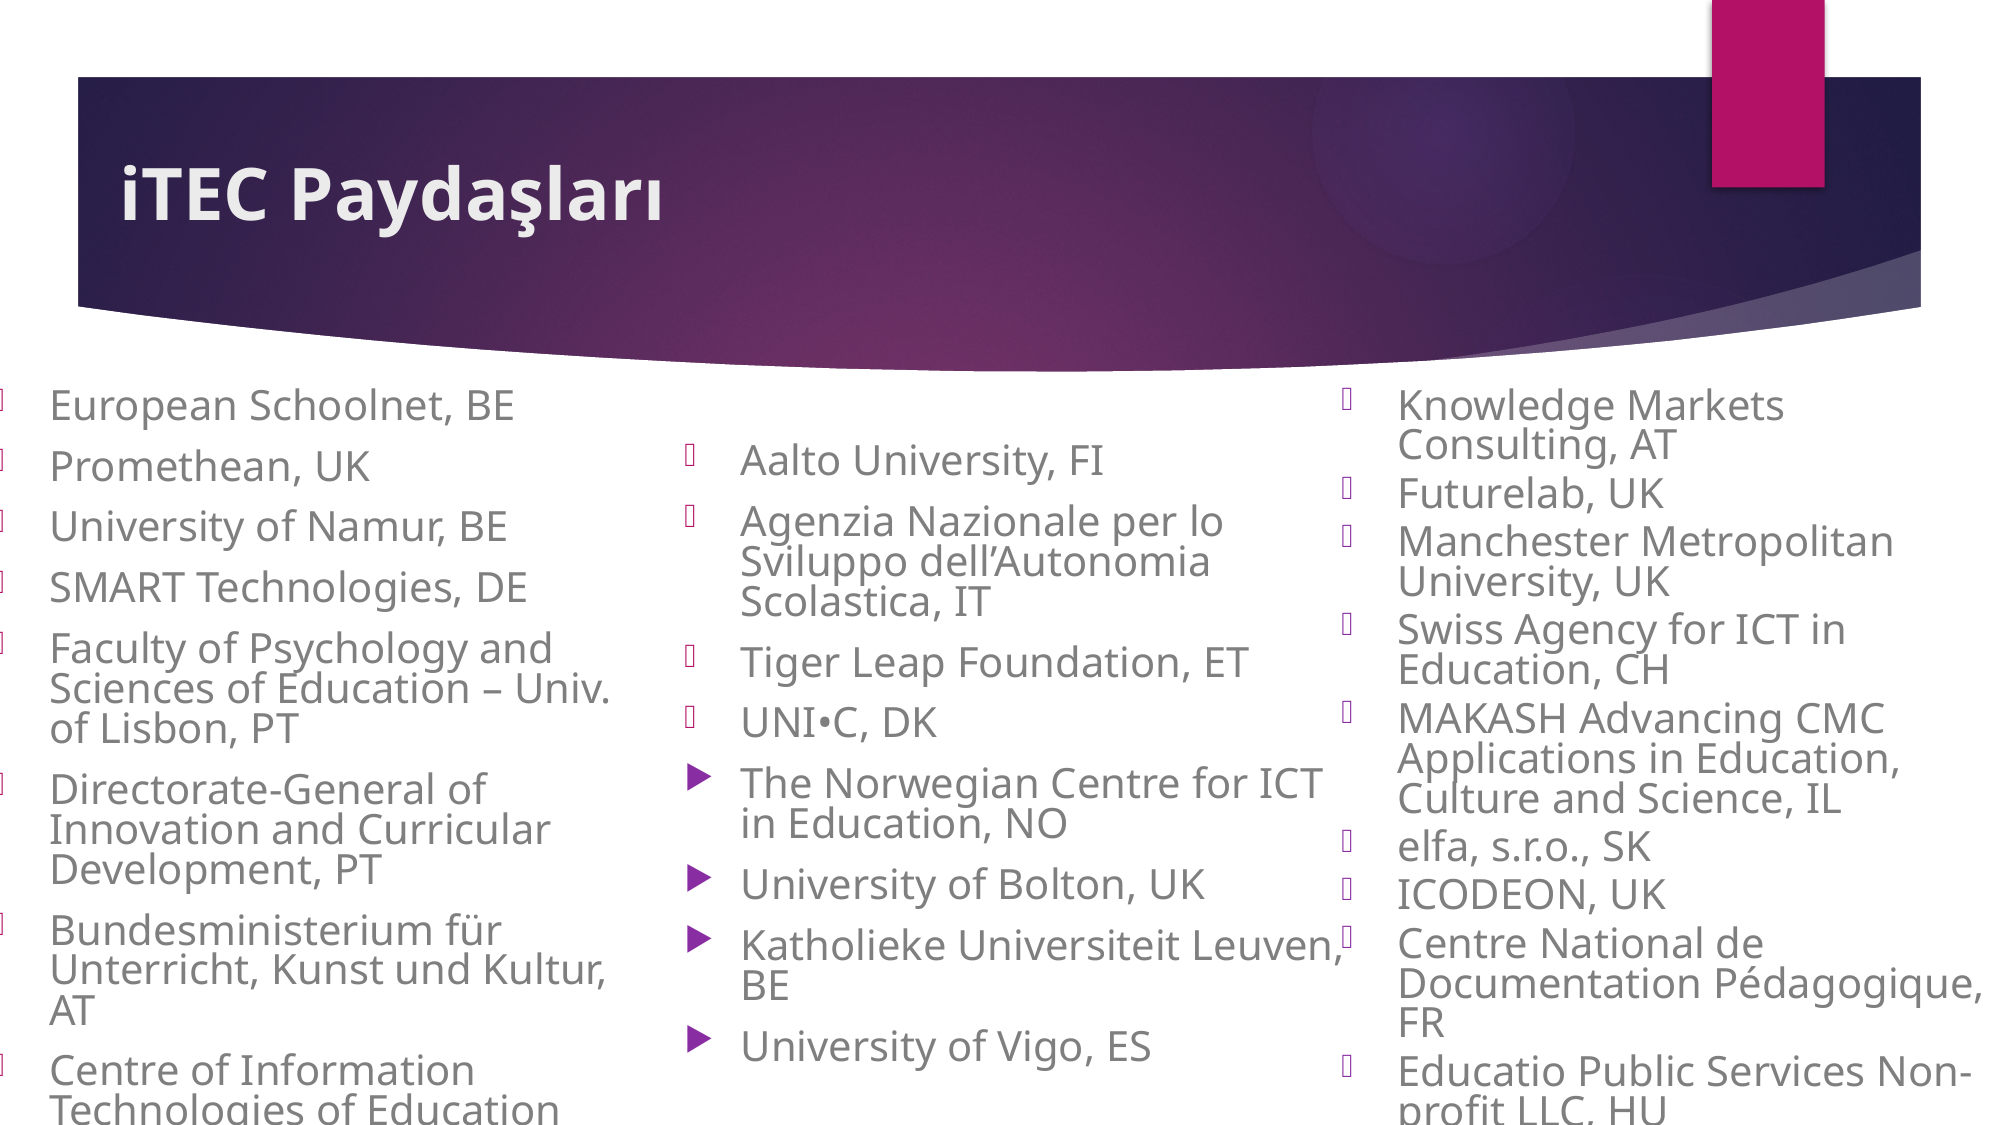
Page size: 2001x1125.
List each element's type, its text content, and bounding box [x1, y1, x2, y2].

list European Schoolnet, BE Promethean, UK University of Namur, BE SMART Technologies, DE Faculty of Psychology and Sciences of Education – Univ. of Lisbon, PT Directorate-General of Innovation and Curricular Development, PT Bundesministerium für Unterricht, Kunst und Kultur, AT Centre of Information Technologies of Education (ITC), LT The National Ministry of Education in Turkey, TR [0, 380, 670, 1125]
text_box Aalto University, FI Agenzia Nazionale per lo Sviluppo dell’Autonomia Scolastica, IT Tiger Leap Foundation, ET UNI•C, DK The Norwegian Centre for ICT in Education, NO University of Bolton, UK Katholieke Universiteit Leuven, BE University of Vigo, ES [669, 435, 1361, 1125]
text_box Knowledge Markets Consulting, AT Futurelab, UK Manchester Metropolitan University, UK Swiss Agency for ICT in Education, CH MAKASH Advancing CMC Applications in Education, Culture and Science, IL elfa, s.r.o., SK ICODEON, UK Centre National de Documentation Pédagogique, FR Educatio Public Services Non-profit LLC, HU EduBIT.eu, BE [1326, 380, 2000, 1125]
title iTEC Paydaşları [104, 98, 709, 286]
